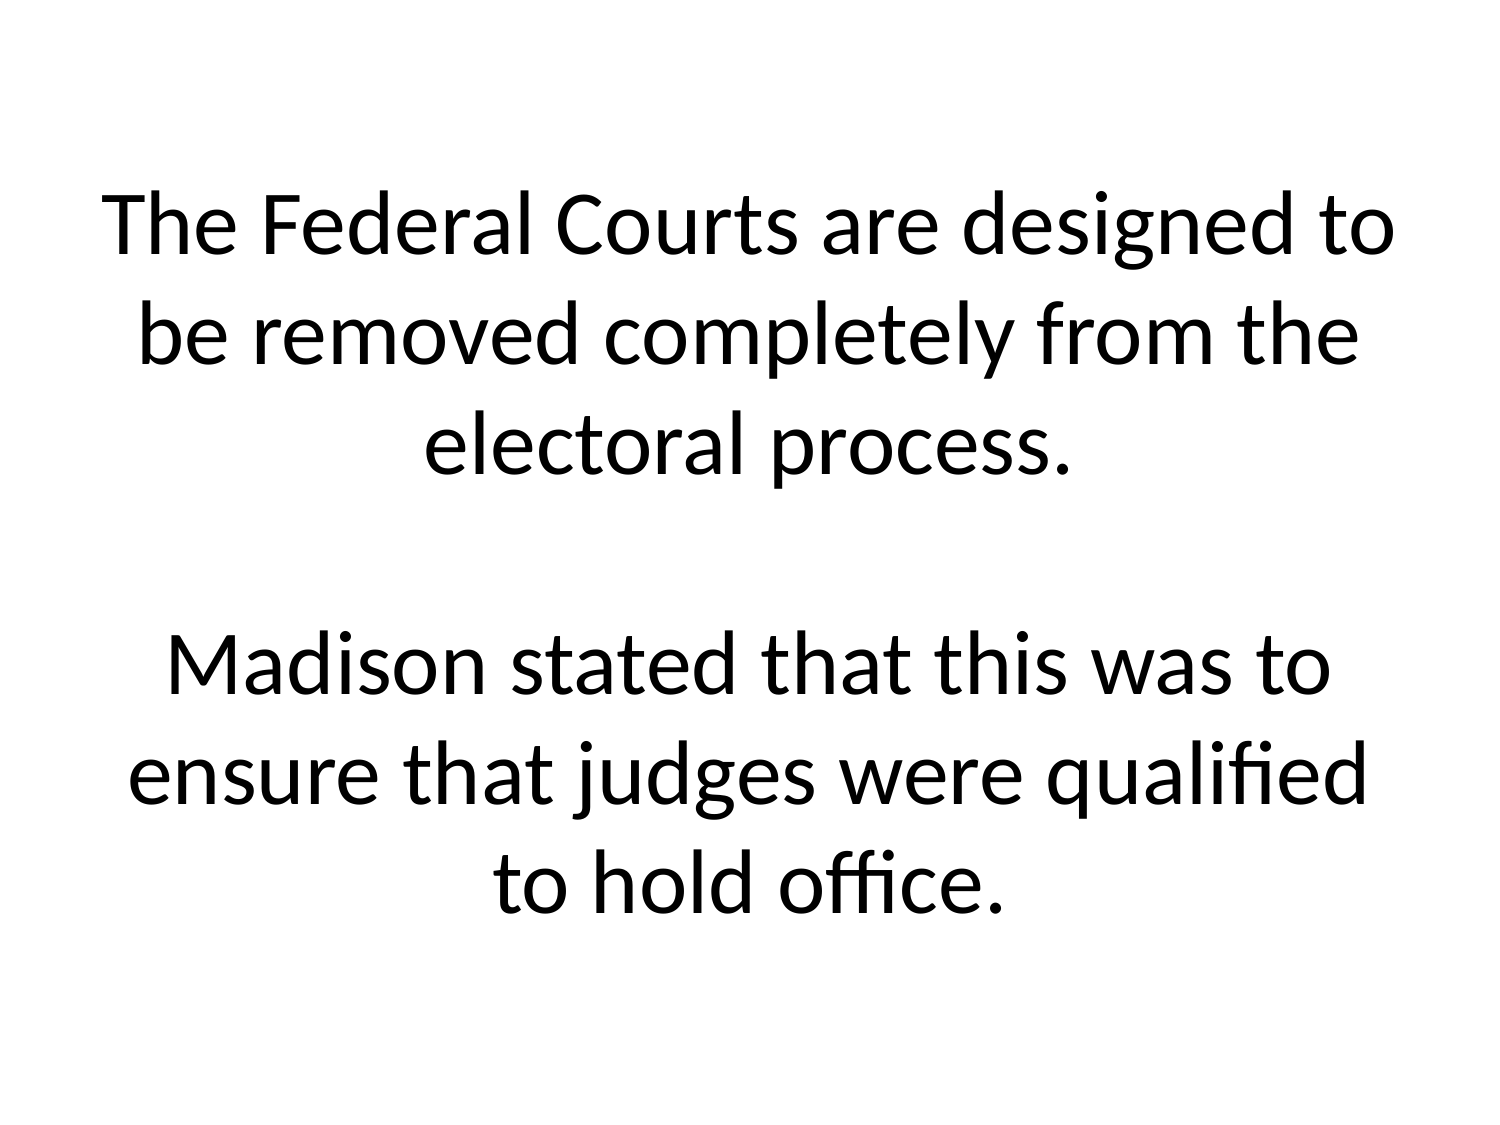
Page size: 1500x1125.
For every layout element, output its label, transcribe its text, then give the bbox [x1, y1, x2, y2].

title The Federal Courts are designed to be removed completely from the electoral process. Madison stated that this was to ensure that judges were qualified to hold office. [74, 44, 1426, 1051]
